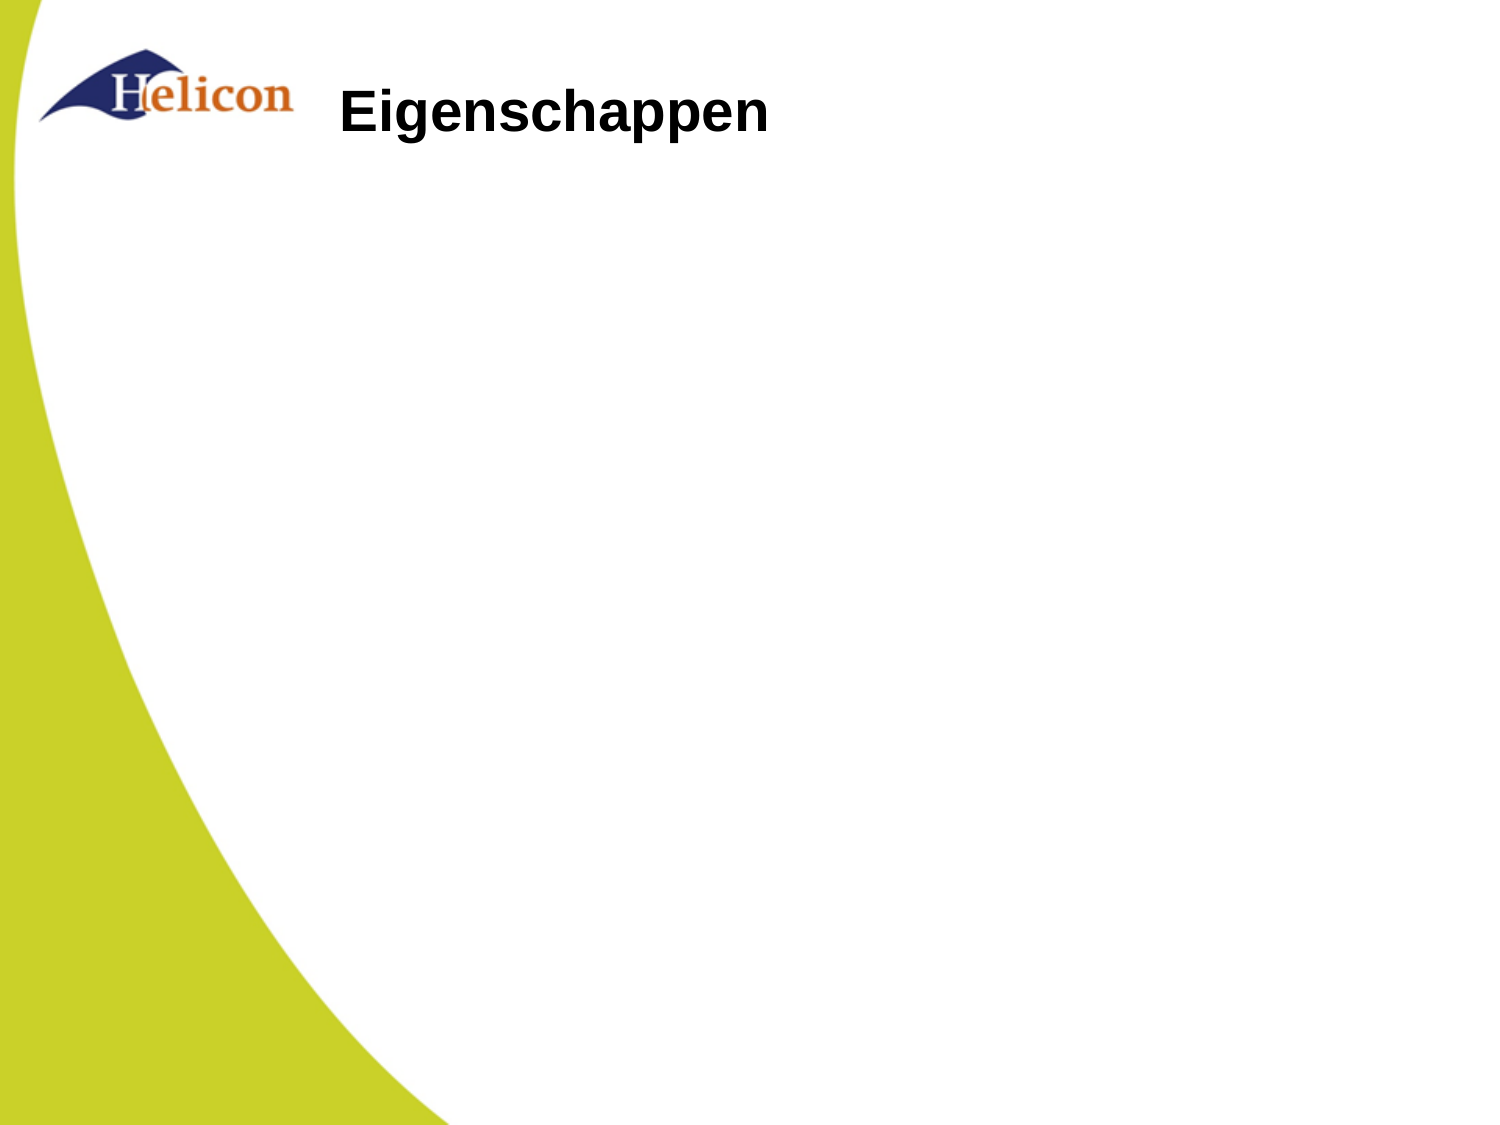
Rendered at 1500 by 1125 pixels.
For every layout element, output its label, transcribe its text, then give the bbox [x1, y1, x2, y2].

title Eigenschappen [324, 54, 1415, 161]
picture [0, 0, 1500, 1125]
